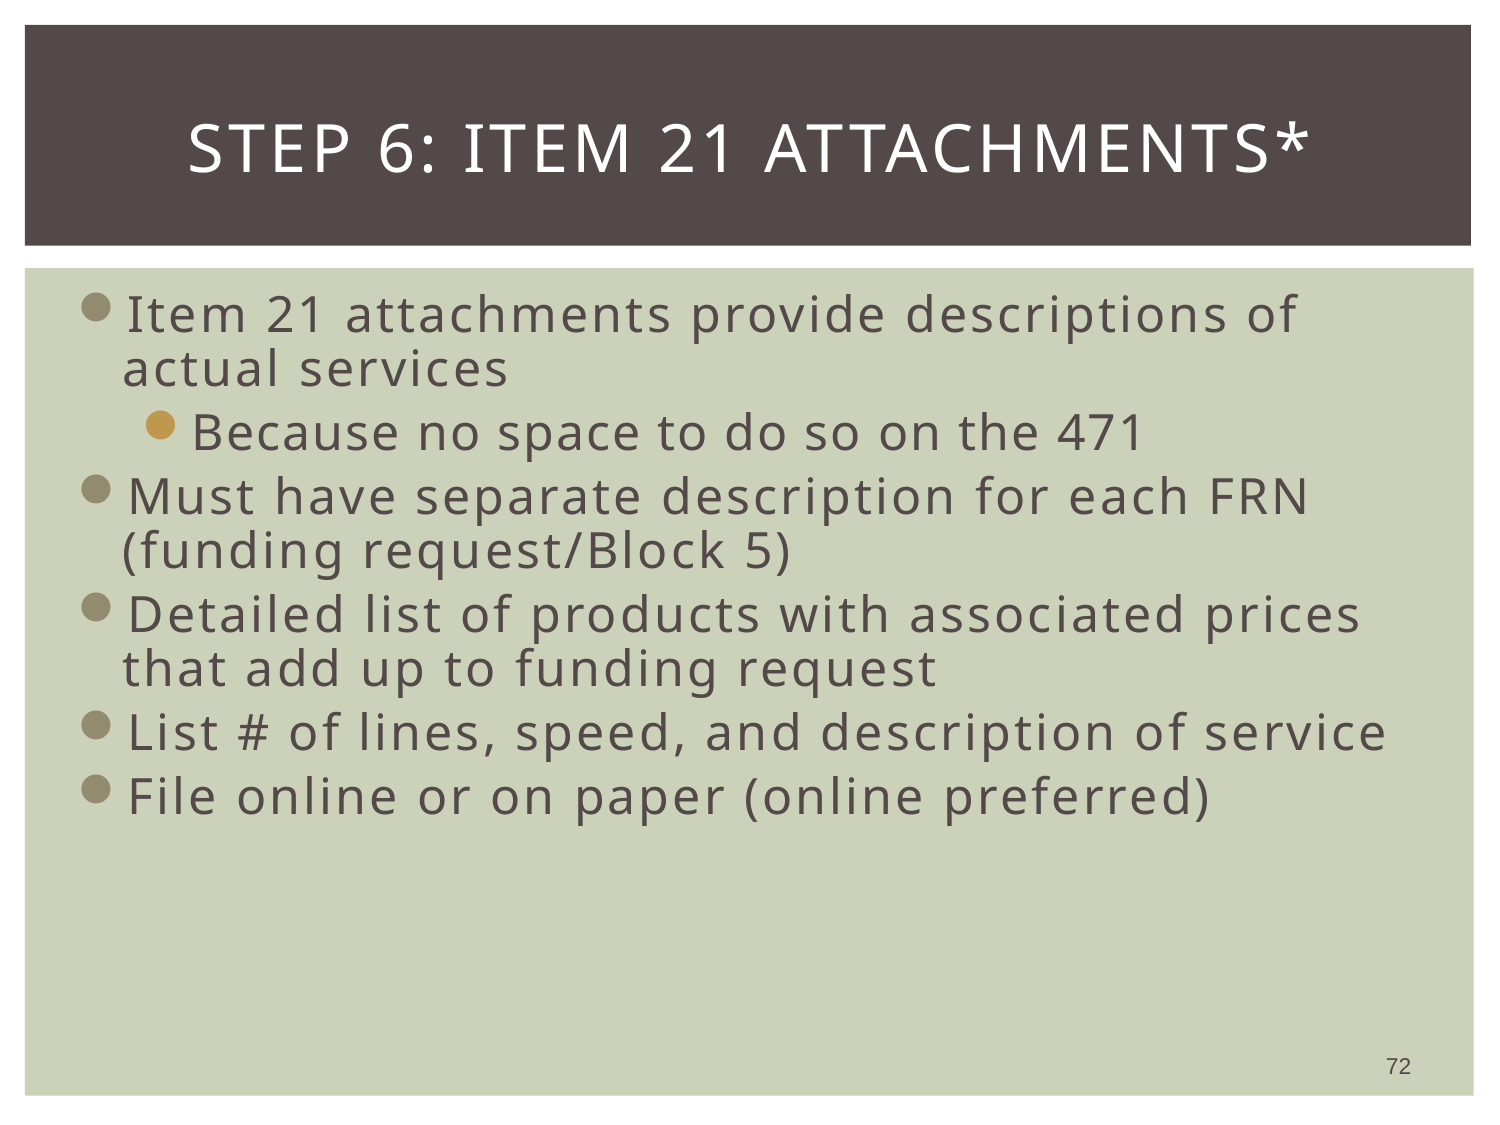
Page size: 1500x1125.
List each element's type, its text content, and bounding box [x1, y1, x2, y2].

list Item 21 attachments provide descriptions of actual services Because no space to do so on the 471 Must have separate description for each FRN (funding request/Block 5) Detailed list of products with associated prices that add up to funding request List # of lines, speed, and description of service File online or on paper (online preferred) [62, 282, 1442, 1005]
title Step 6: Item 21 Attachments* [75, 99, 1425, 192]
slide_number 72 [1349, 1041, 1448, 1089]
